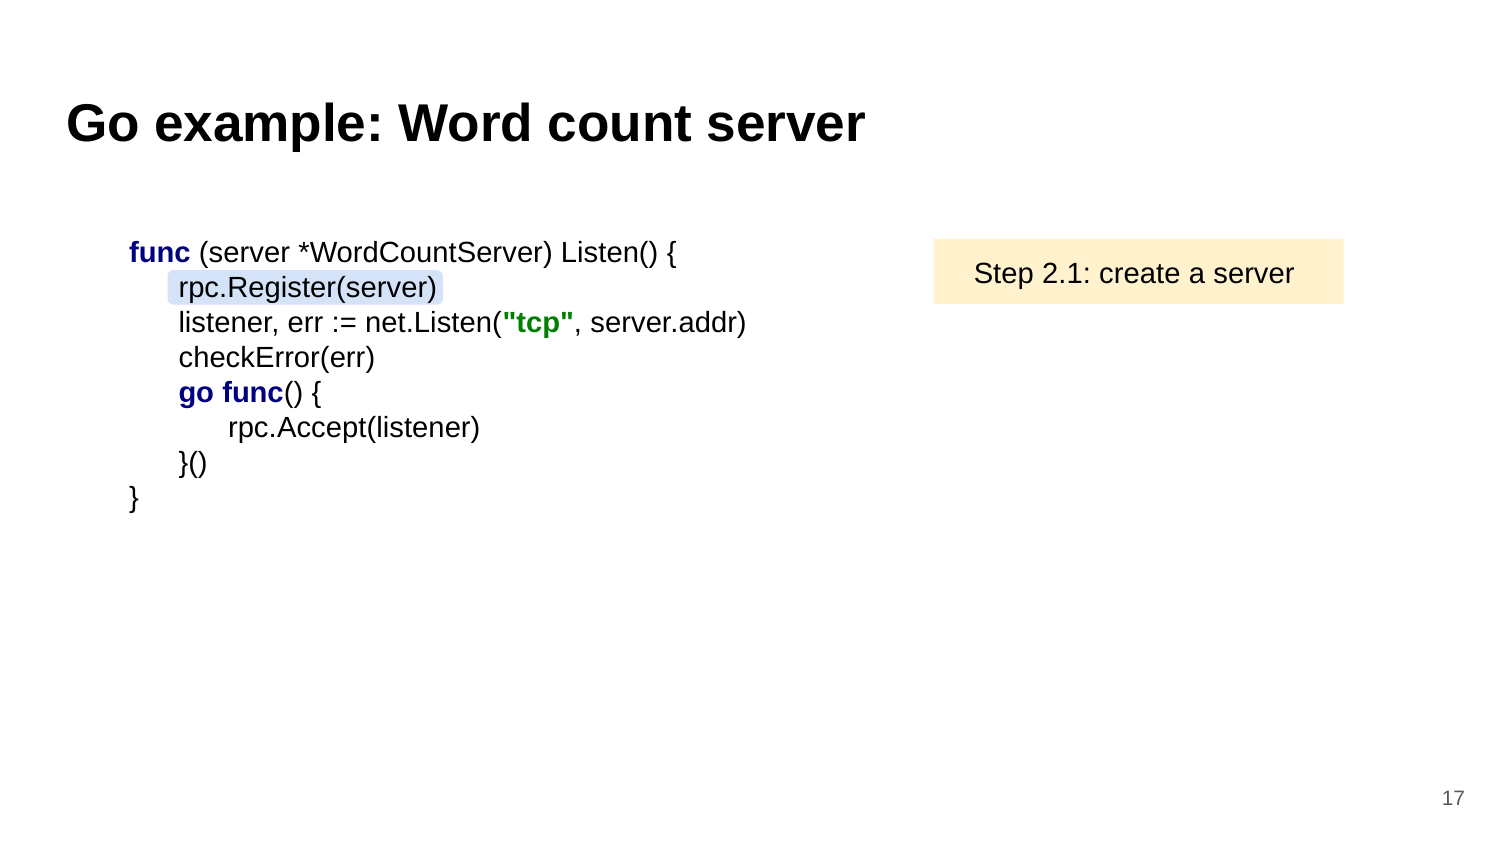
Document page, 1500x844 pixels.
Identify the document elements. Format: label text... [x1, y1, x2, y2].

text_box Step 2.1: create a server [933, 238, 1344, 304]
slide_number 17 [1389, 764, 1480, 830]
text_box func (server *WordCountServer) Listen() { rpc.Register(server) listener, err := net.Listen("tcp", server.addr) checkError(err) go func() { rpc.Accept(listener) }() } [114, 218, 891, 604]
title Go example: Word count server [51, 72, 1449, 167]
